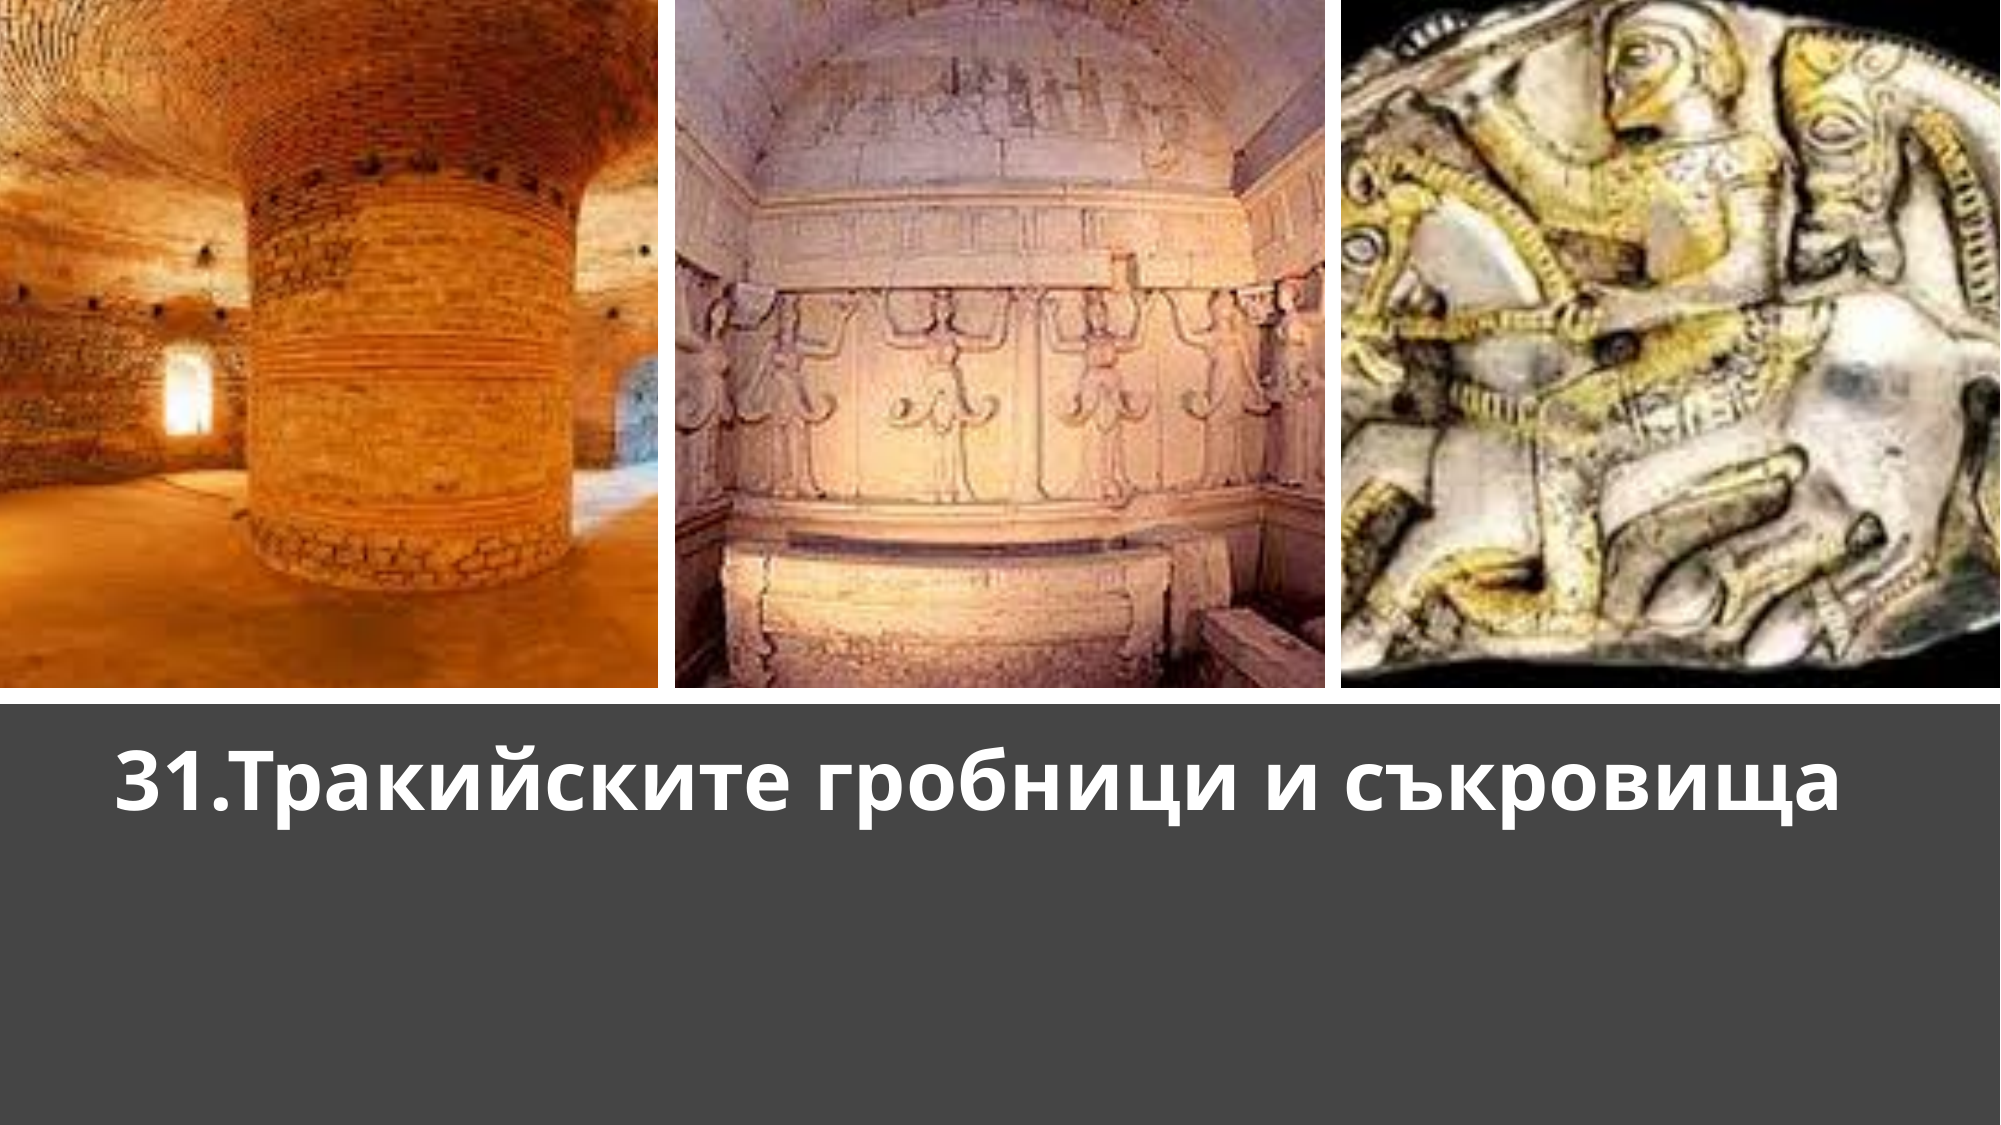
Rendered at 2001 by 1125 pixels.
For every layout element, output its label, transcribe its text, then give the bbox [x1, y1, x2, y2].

title 31.Тракийските гробници и съкровища [99, 719, 1892, 936]
picture [0, 0, 666, 695]
picture [670, 0, 1332, 695]
picture [1334, 0, 2000, 695]
